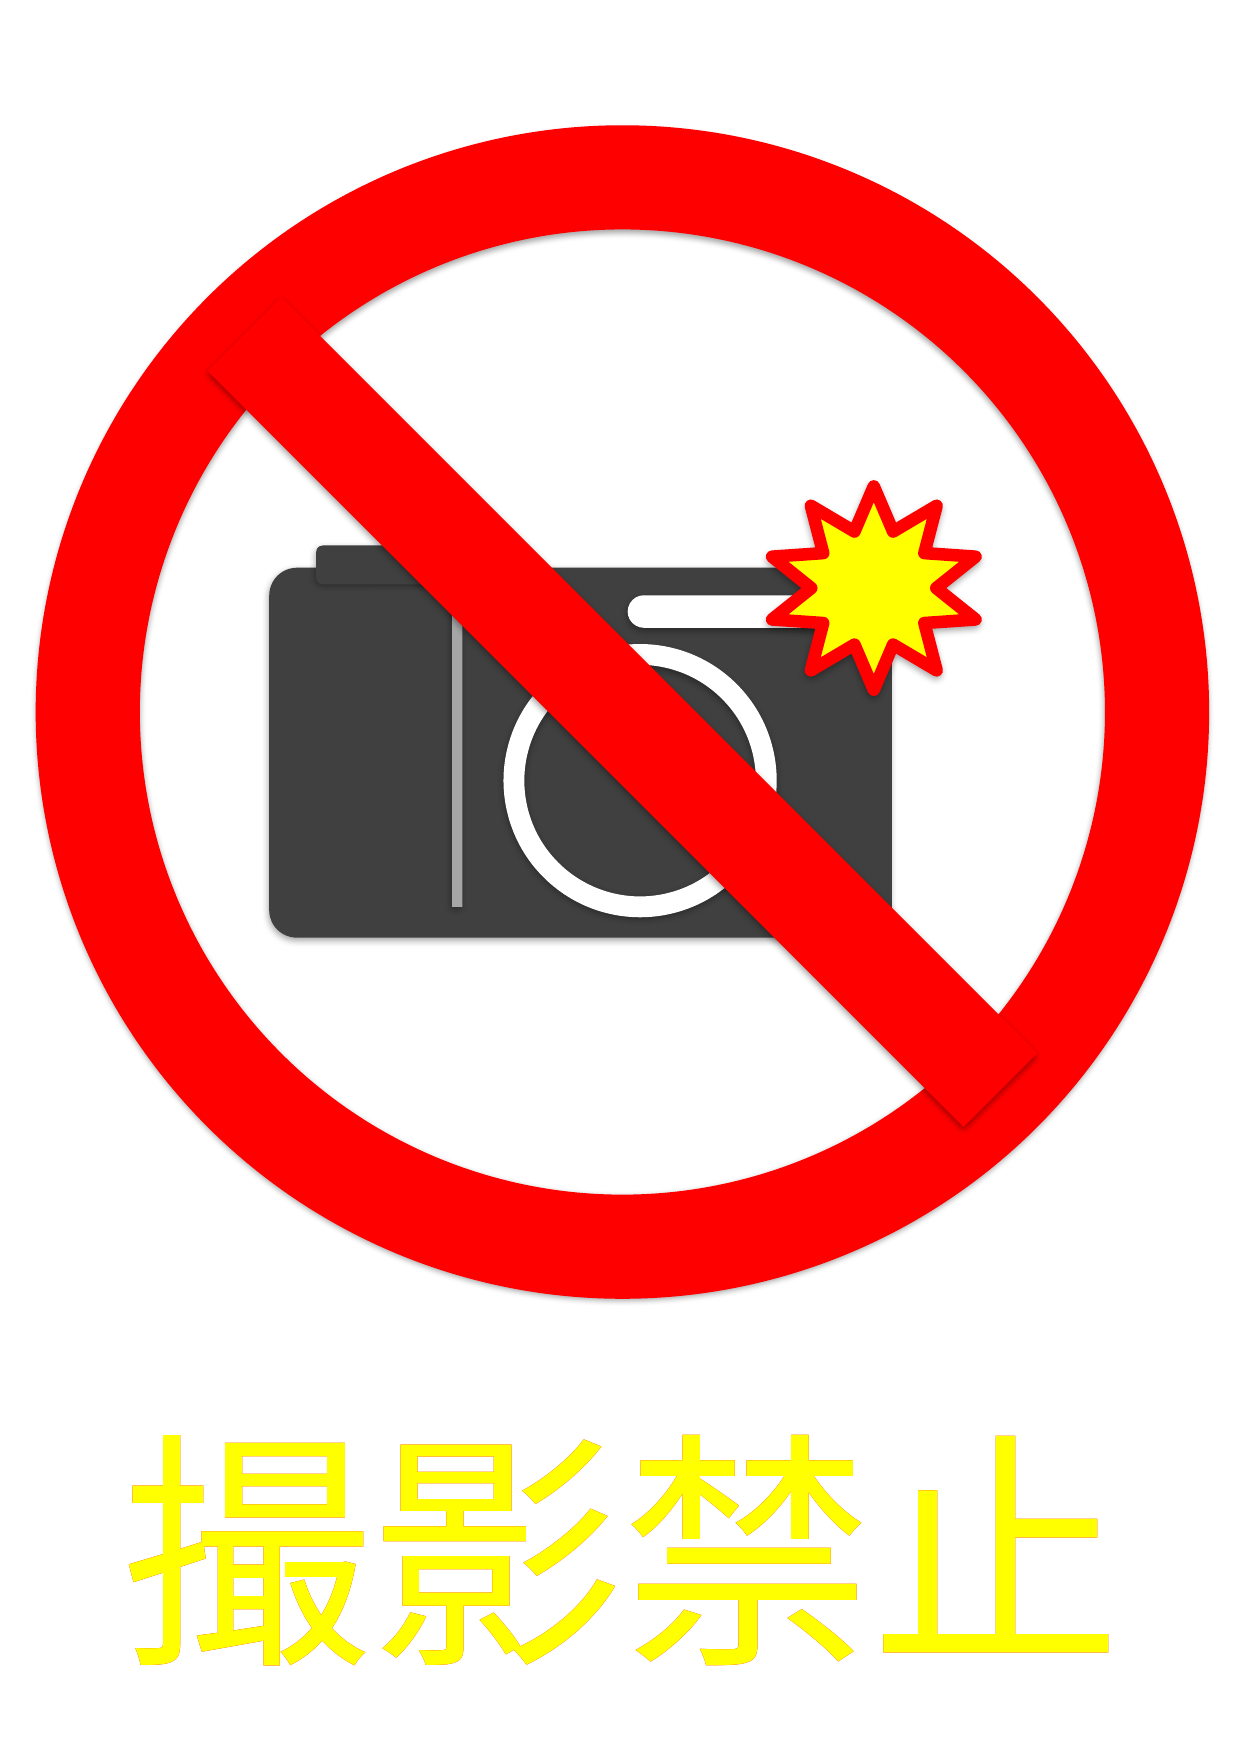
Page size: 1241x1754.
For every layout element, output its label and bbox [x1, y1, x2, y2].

text_box [59, 1388, 1186, 1707]
text_box [244, 333, 1001, 1091]
text_box [283, 176, 1158, 1050]
text_box [251, 1098, 957, 1248]
text_box [86, 376, 238, 1085]
